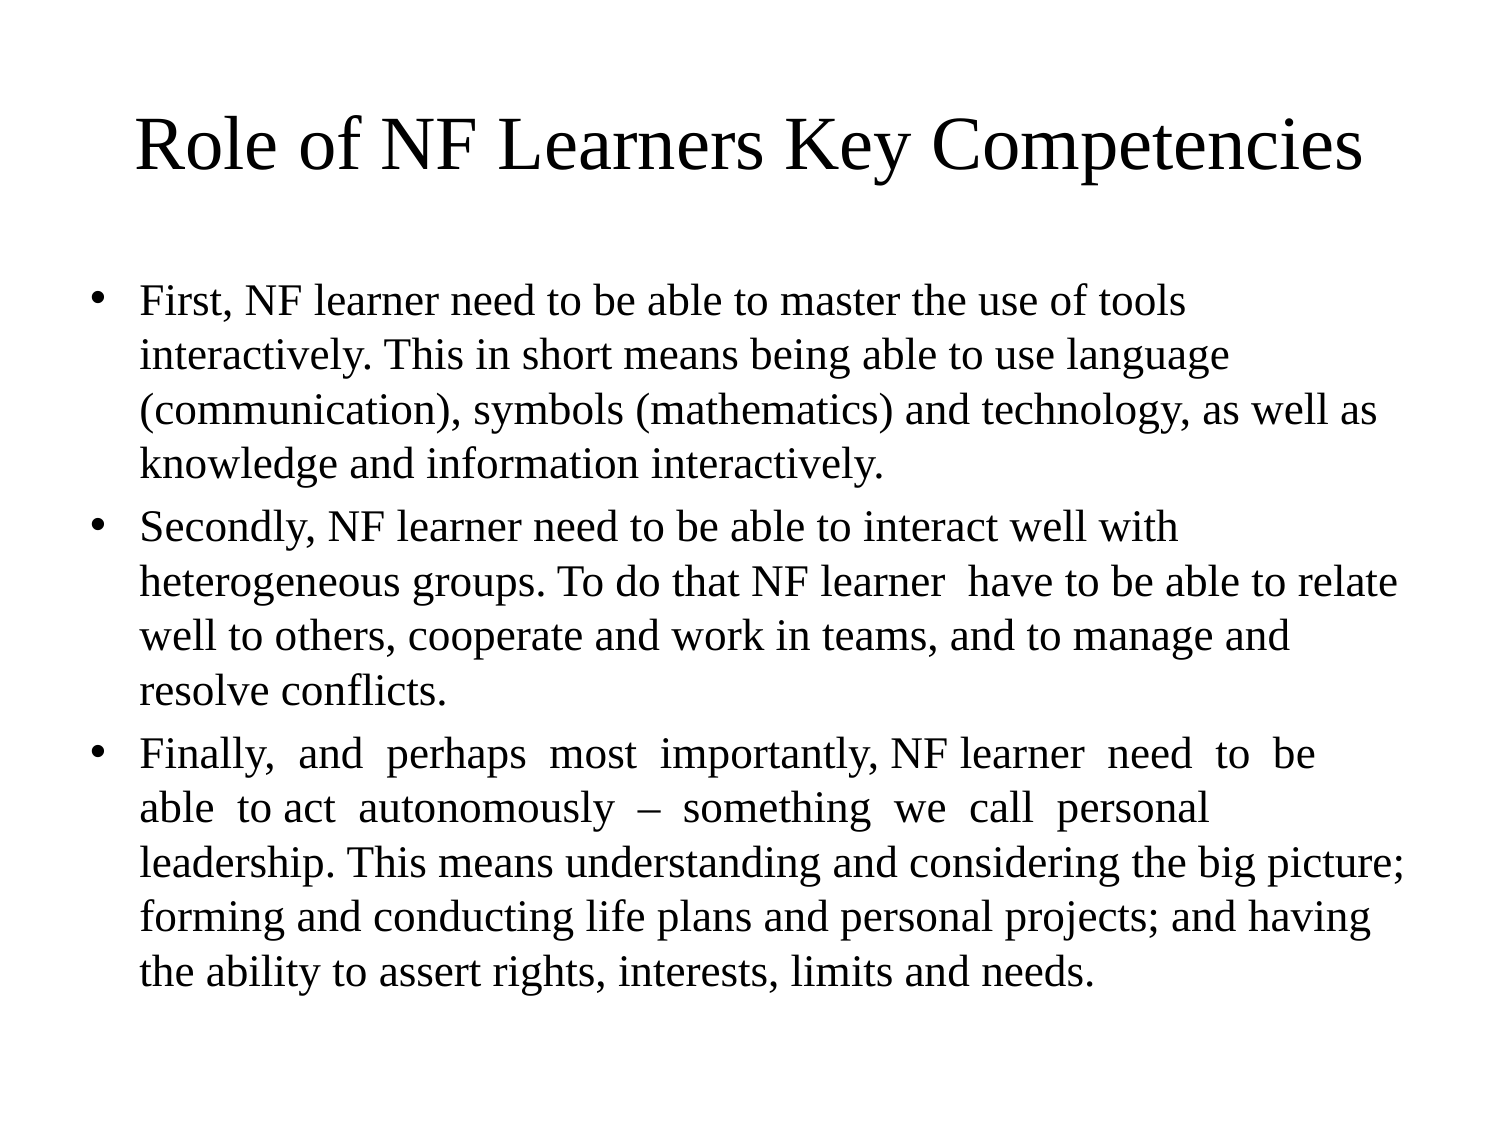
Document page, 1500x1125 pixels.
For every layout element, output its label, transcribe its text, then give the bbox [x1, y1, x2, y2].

title Role of NF Learners Key Competencies [75, 45, 1425, 233]
list First, NF learner need to be able to master the use of tools interactively. This in short means being able to use language (communication), symbols (mathematics) and technology, as well as knowledge and information interactively. Secondly, NF learner need to be able to interact well with heterogeneous groups. To do that NF learner have to be able to relate well to others, cooperate and work in teams, and to manage and resolve conflicts. Finally, and perhaps most importantly, NF learner need to be able to act autonomously – something we call personal leadership. This means understanding and considering the big picture; forming and conducting life plans and personal projects; and having the ability to assert rights, interests, limits and needs. [75, 262, 1425, 1005]
